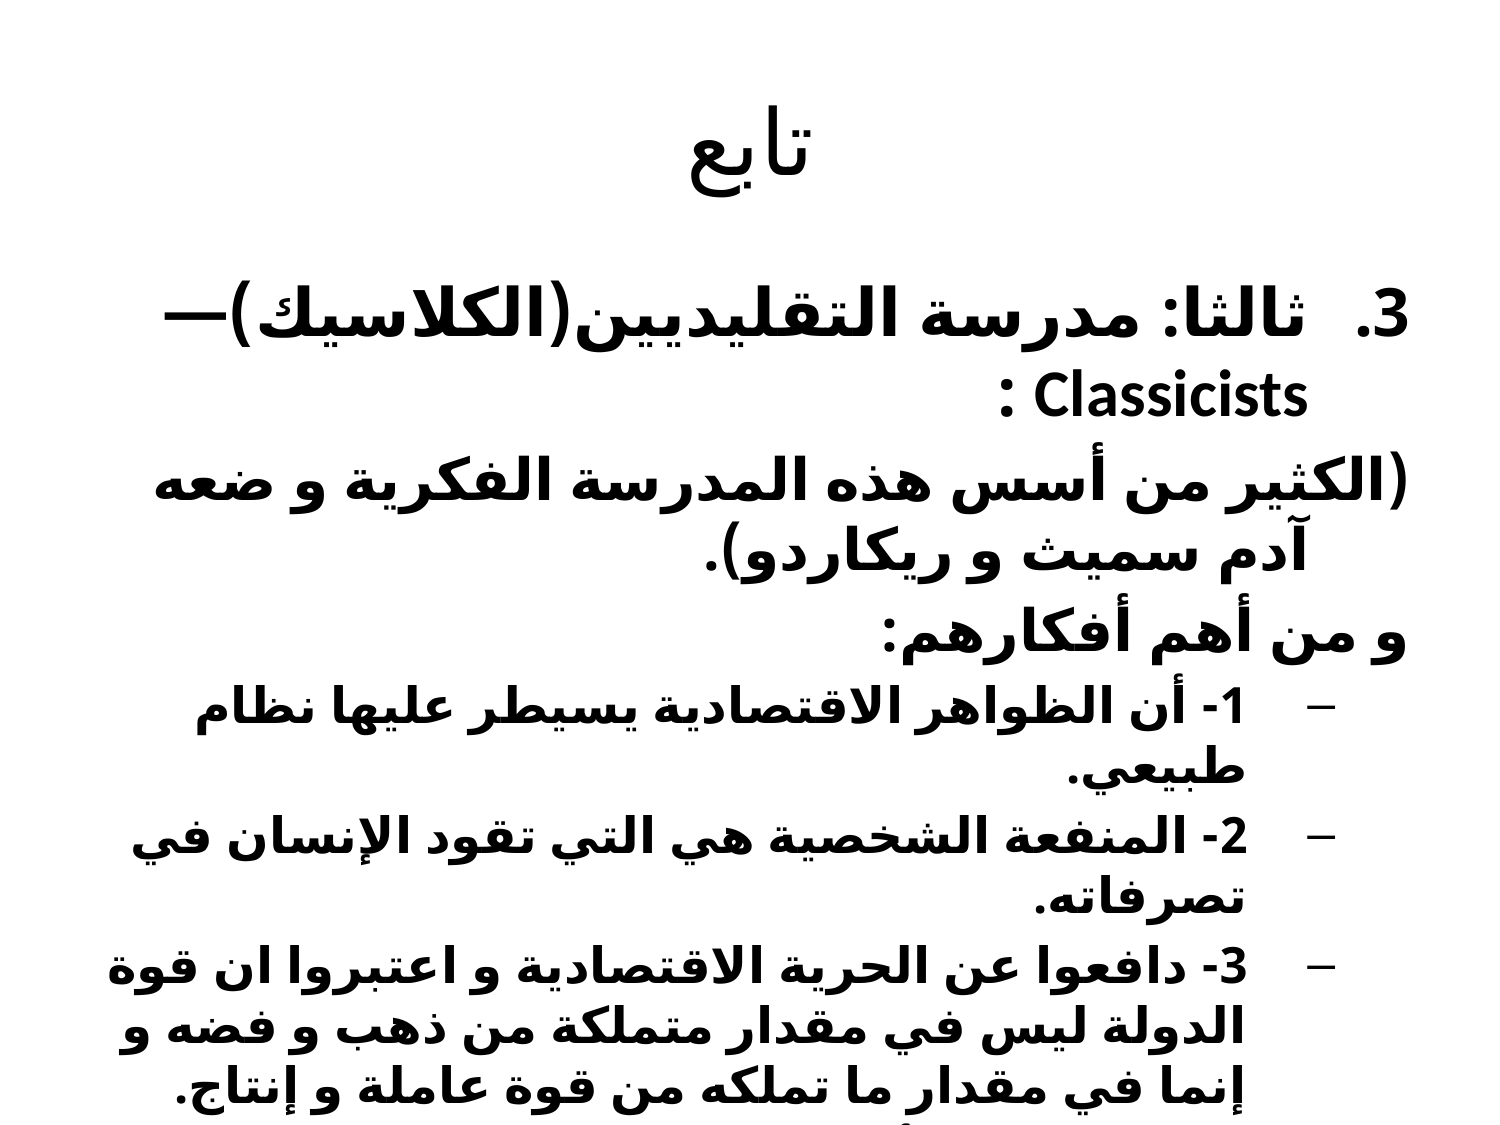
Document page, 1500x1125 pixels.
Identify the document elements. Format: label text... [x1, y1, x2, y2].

list ثالثا: مدرسة التقليديين(الكلاسيك)—Classicists : (الكثير من أسس هذه المدرسة الفكرية و ضعه آدم سميث و ريكاردو). و من أهم أفكارهم: 1- أن الظواهر الاقتصادية يسيطر عليها نظام طبيعي. 2- المنفعة الشخصية هي التي تقود الإنسان في تصرفاته. 3- دافعوا عن الحرية الاقتصادية و اعتبروا ان قوة الدولة ليس في مقدار متملكة من ذهب و فضه و إنما في مقدار ما تملكه من قوة عاملة و إنتاج. 4- يقرون بمبدأ الانسجام بين سعي الأفراد لمصالحهم الخاصة و بين مصلحة الجماعة. [75, 262, 1425, 1005]
title تابع [75, 45, 1425, 233]
